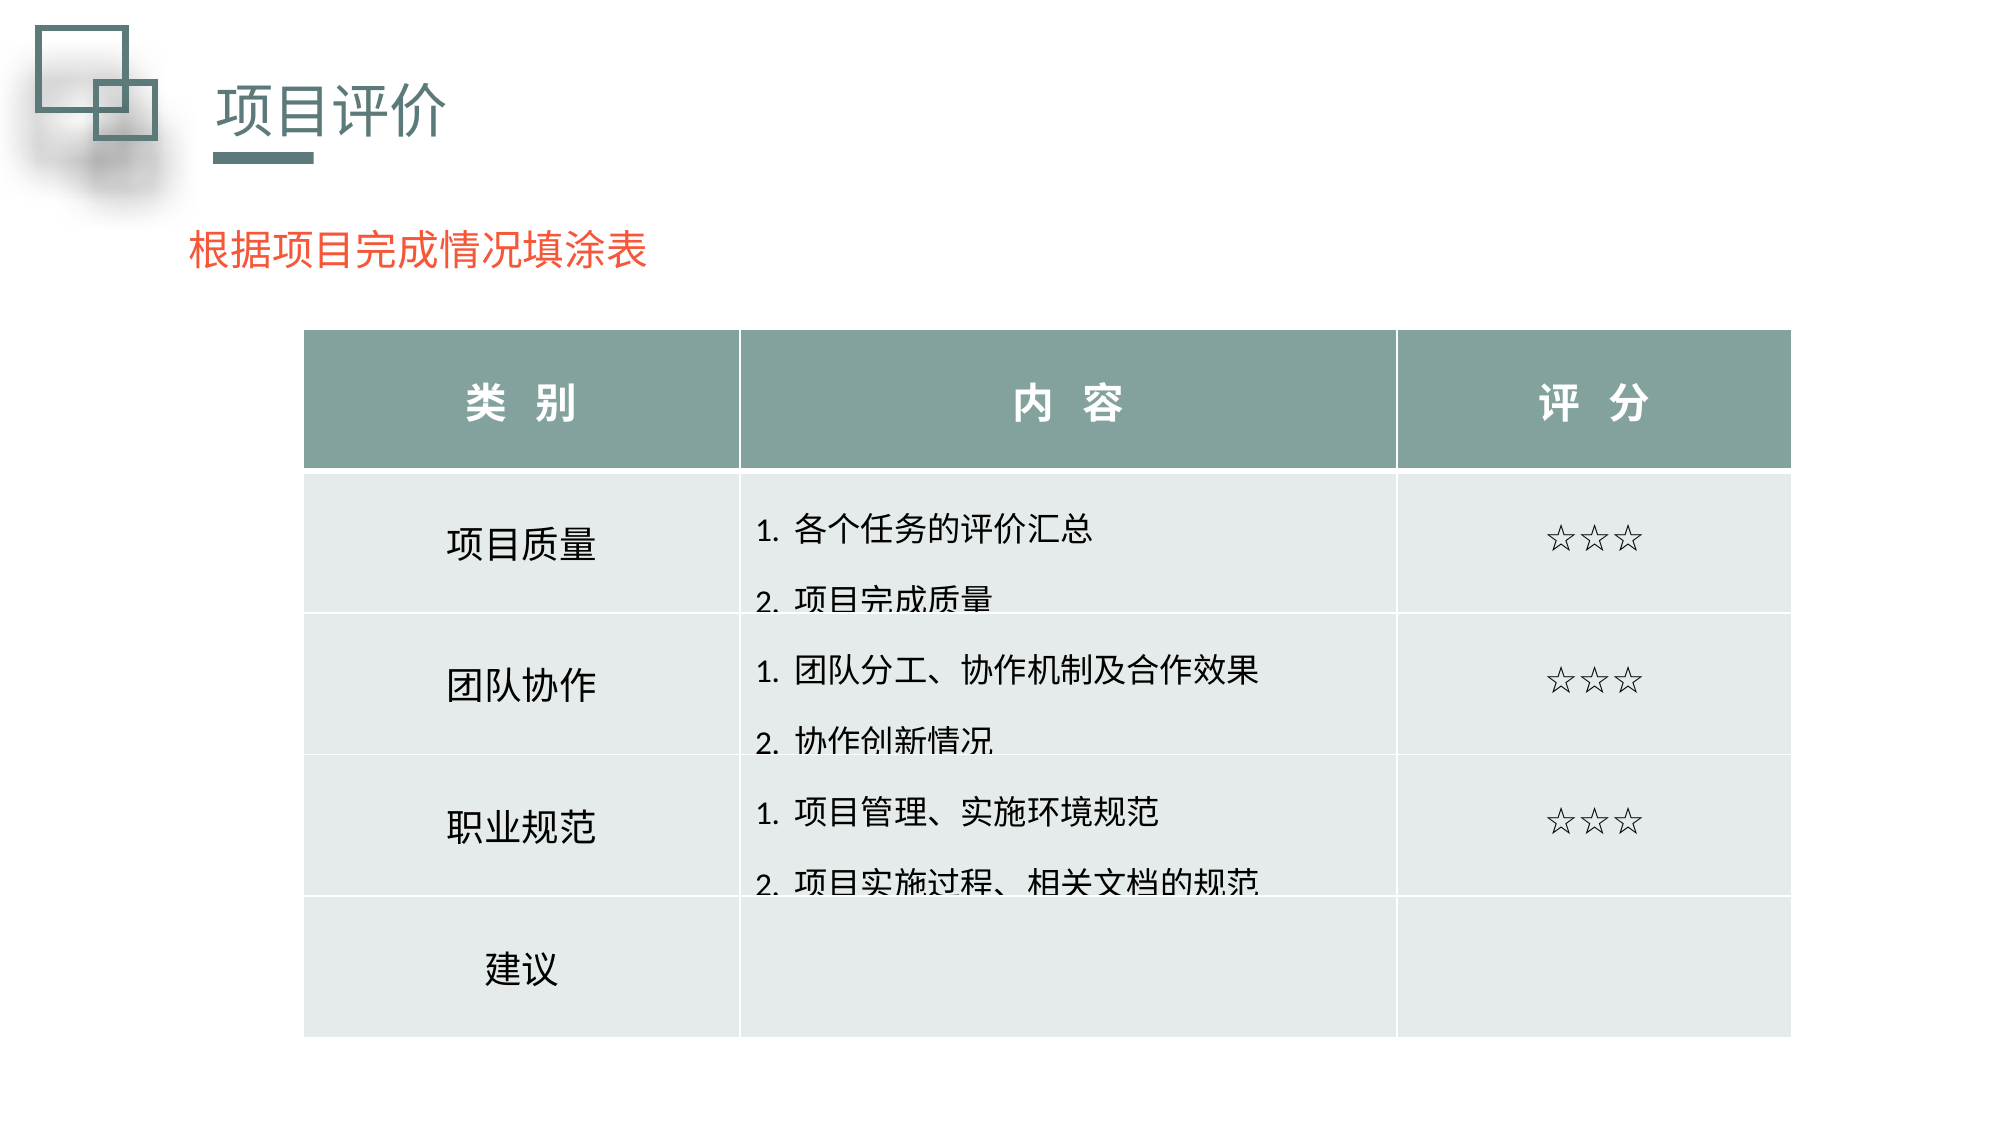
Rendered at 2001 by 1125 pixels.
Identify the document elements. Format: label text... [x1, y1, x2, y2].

table_header 评 分 [1398, 330, 1791, 468]
table_cell [741, 897, 1396, 1037]
table_cell [1398, 897, 1791, 1037]
table_cell ☆☆☆ [1398, 755, 1791, 895]
table_cell ☆☆☆ [1398, 474, 1791, 612]
table_header 类 别 [304, 330, 739, 468]
table_cell ☆☆☆ [1398, 614, 1791, 754]
table_cell 项目质量 [304, 474, 739, 612]
table_cell 1. 各个任务的评价汇总 2. 项目完成质量 [741, 474, 1396, 612]
text_box [37, 27, 127, 111]
text_box 根据项目完成情况填涂表 [90, 208, 1914, 282]
text_box [95, 81, 156, 139]
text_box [173, 66, 481, 164]
table_cell 1. 项目管理、实施环境规范 2. 项目实施过程、相关文档的规范 [741, 755, 1396, 895]
table_cell 职业规范 [304, 755, 739, 895]
table_cell 1. 团队分工、协作机制及合作效果 2. 协作创新情况 [741, 614, 1396, 754]
table_cell 建议 [304, 897, 739, 1037]
table_cell 团队协作 [304, 614, 739, 754]
table_header 内 容 [741, 330, 1396, 468]
